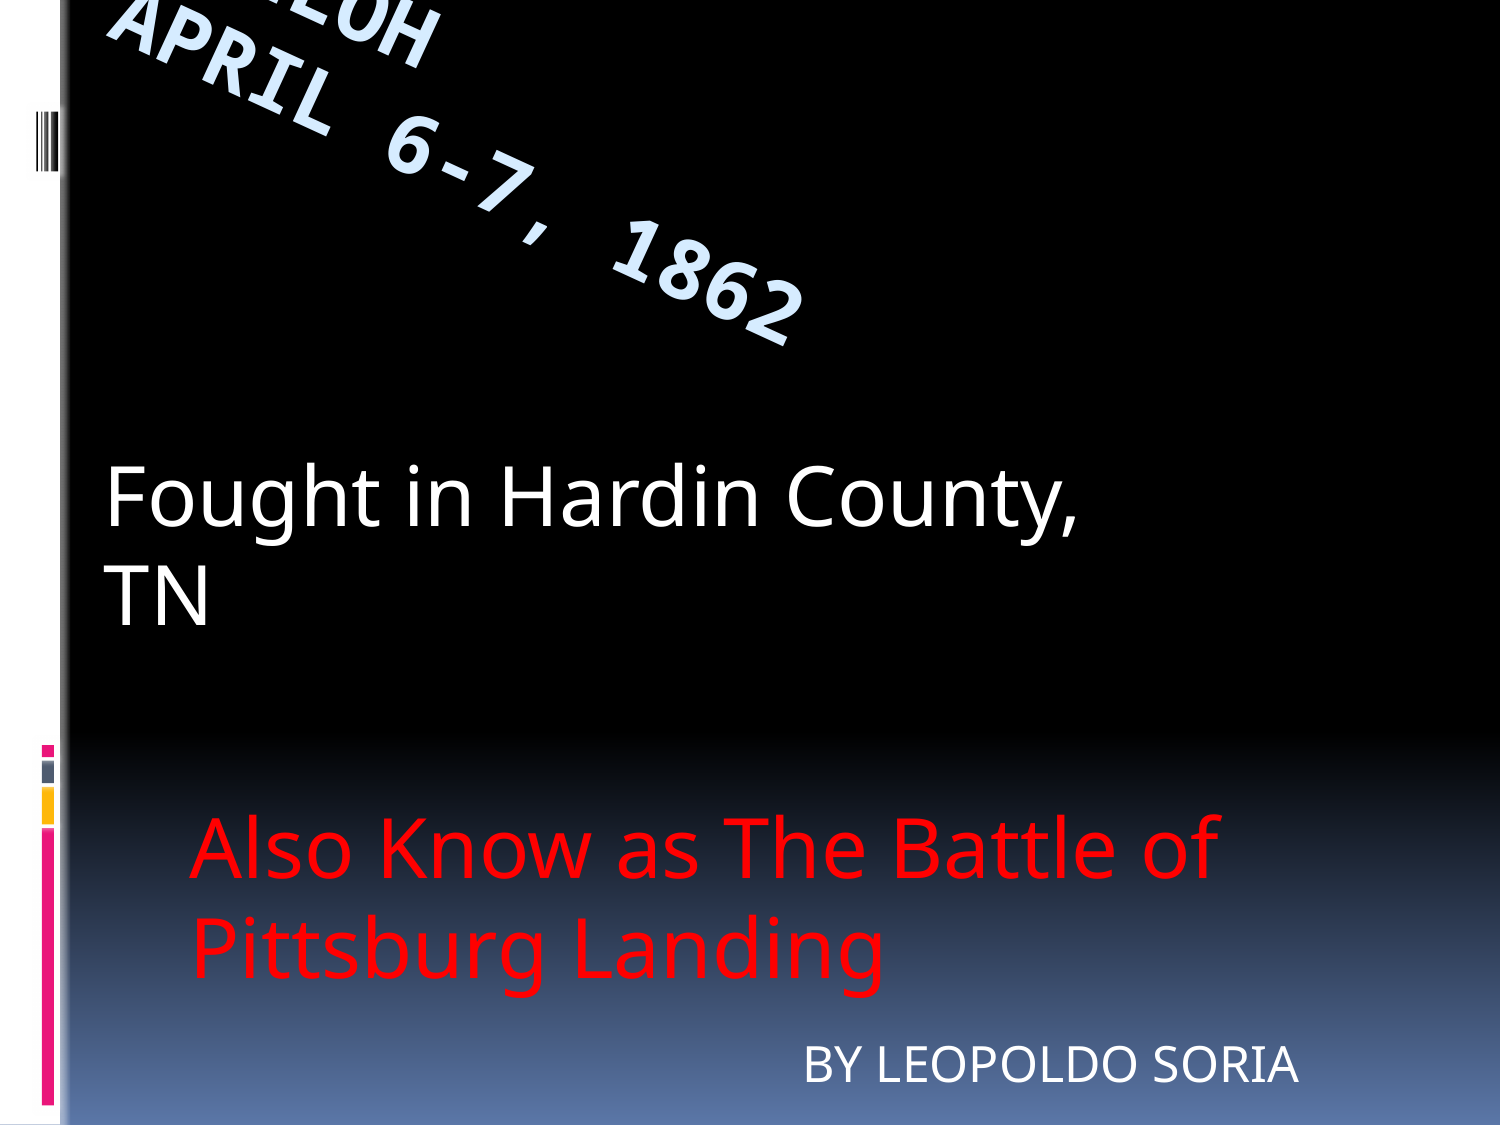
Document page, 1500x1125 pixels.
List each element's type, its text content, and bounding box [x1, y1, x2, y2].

text_box Also Know as The Battle of Pittsburg Landing [174, 787, 1325, 1003]
subtitle Fought in Hardin County, TN [87, 362, 1138, 650]
text_box BY LEOPOLDO SORIA [787, 1024, 1425, 1100]
title Shiloh April 6-7, 1862 [70, 0, 1330, 610]
